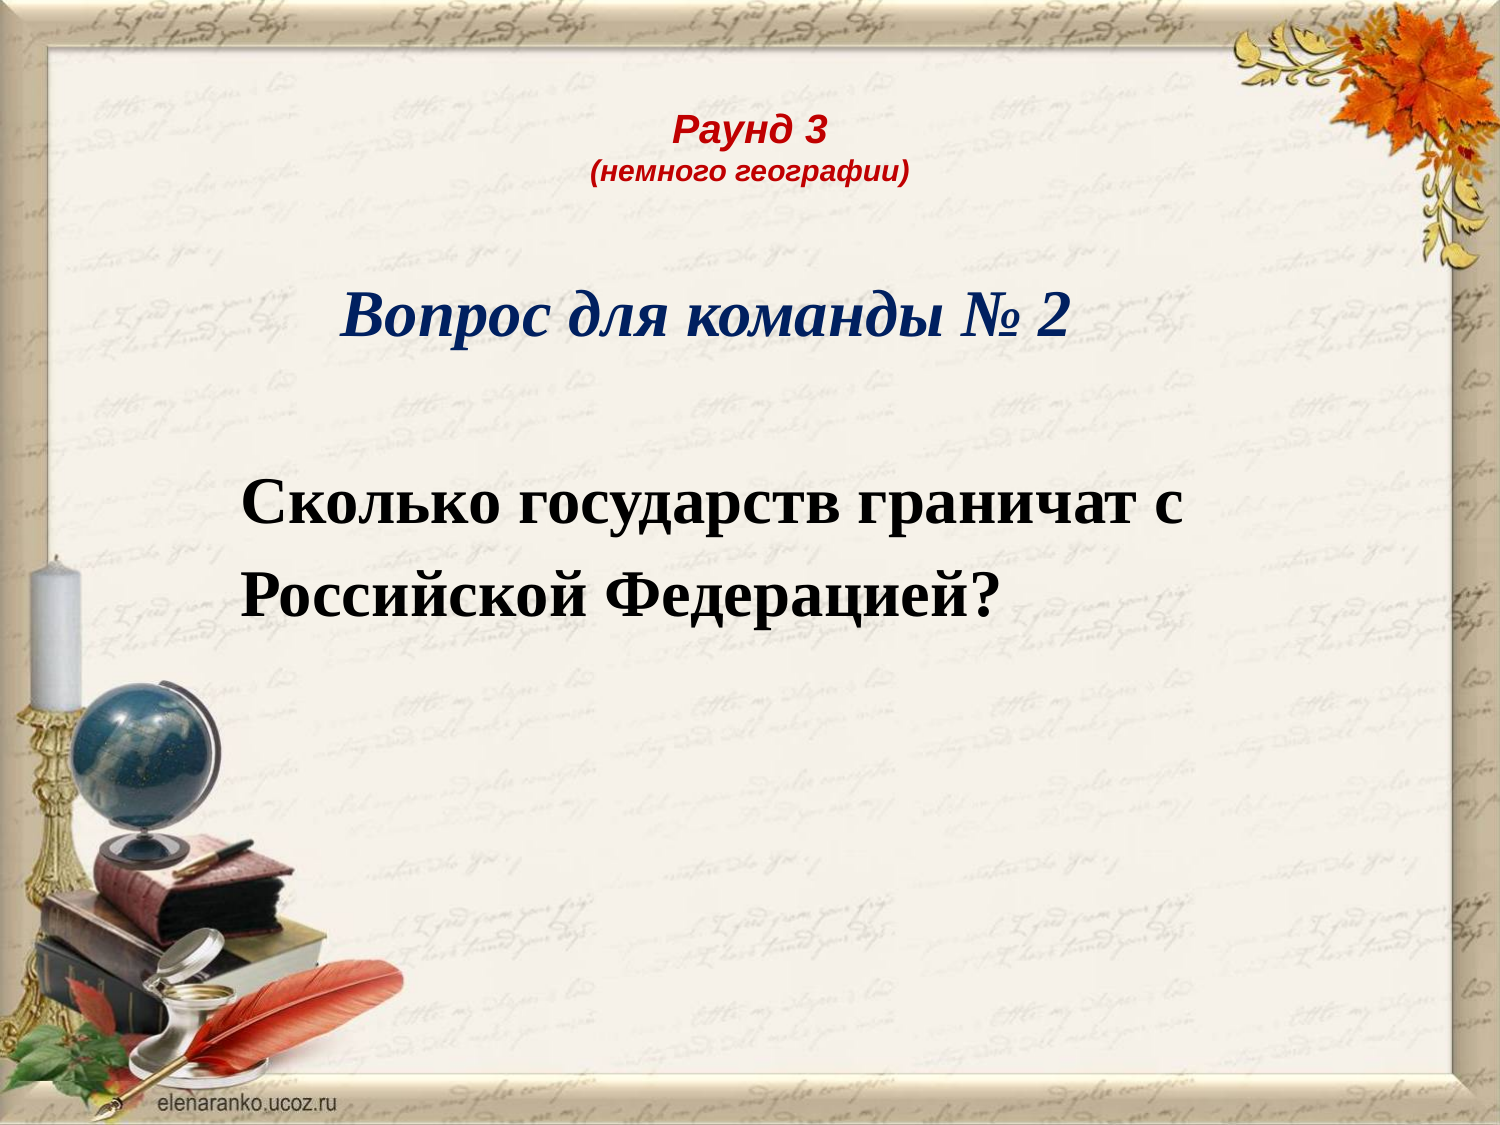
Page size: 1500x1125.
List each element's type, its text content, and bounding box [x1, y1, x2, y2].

picture [0, 0, 1500, 1125]
title Раунд 3 (немного географии) [75, 45, 1425, 233]
list Вопрос для команды № 2 Сколько государств граничат с Российской Федерацией? [75, 262, 1425, 1005]
